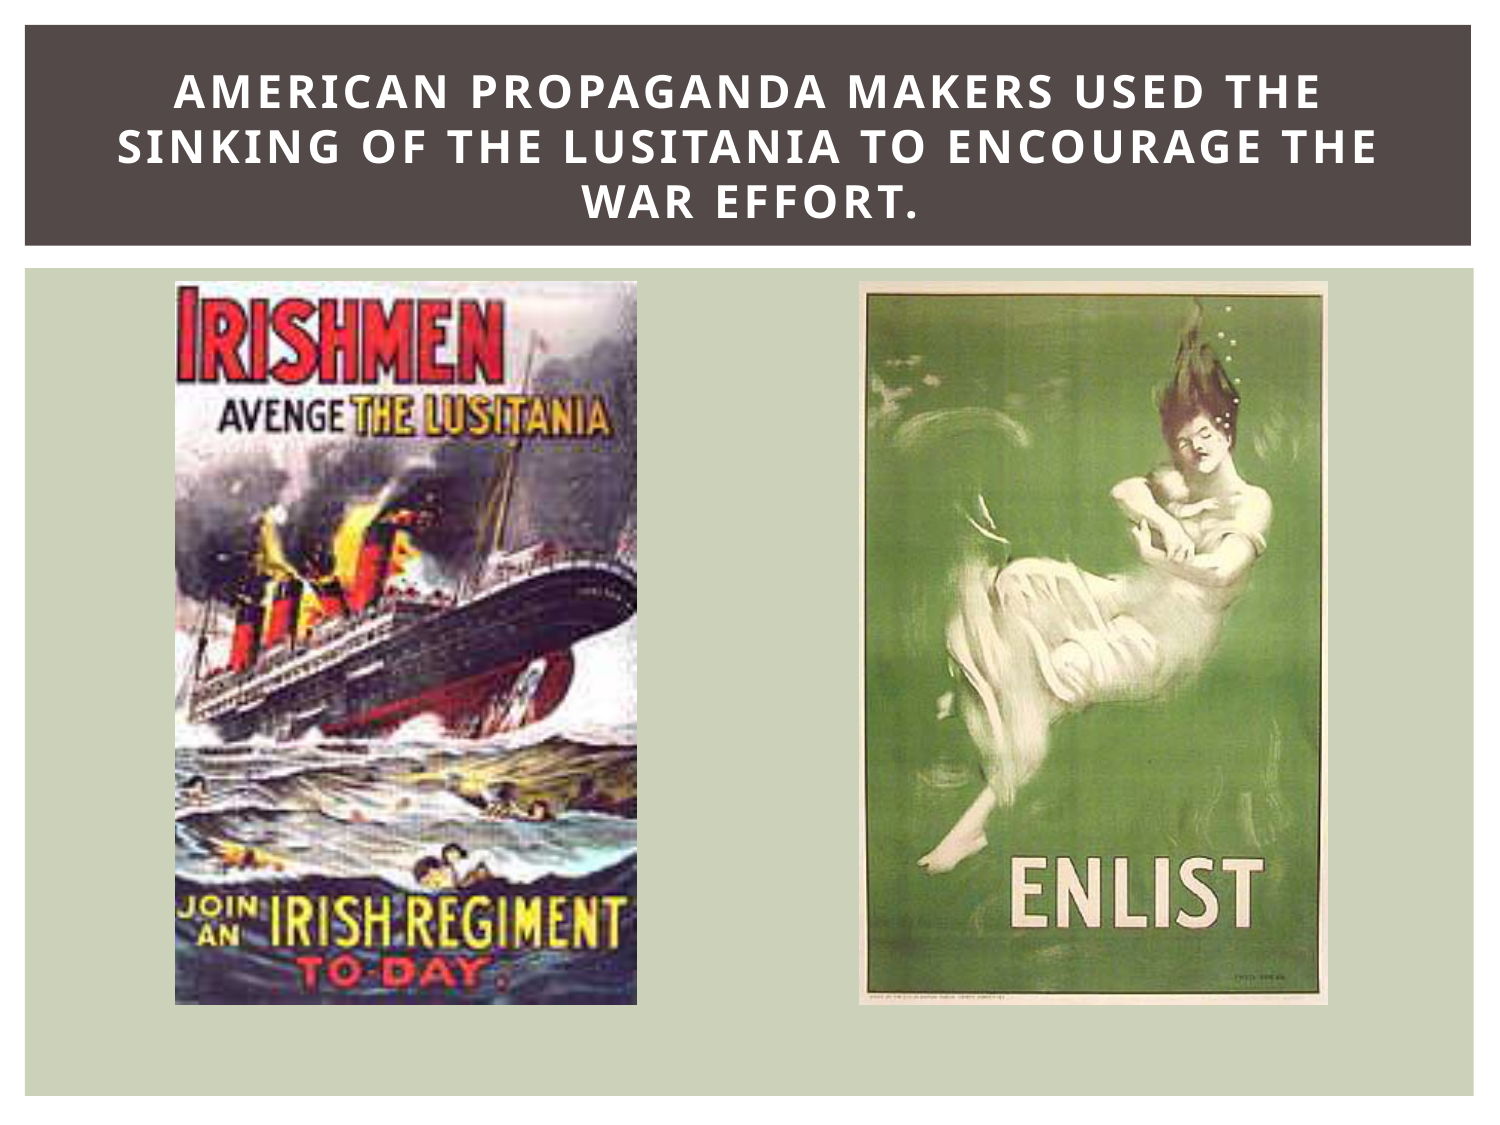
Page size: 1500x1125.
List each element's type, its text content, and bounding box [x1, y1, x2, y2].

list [175, 281, 638, 1006]
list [859, 281, 1329, 1006]
title American propaganda makers used the sinking of the Lusitania to encourage the war Effort. [62, 58, 1438, 232]
